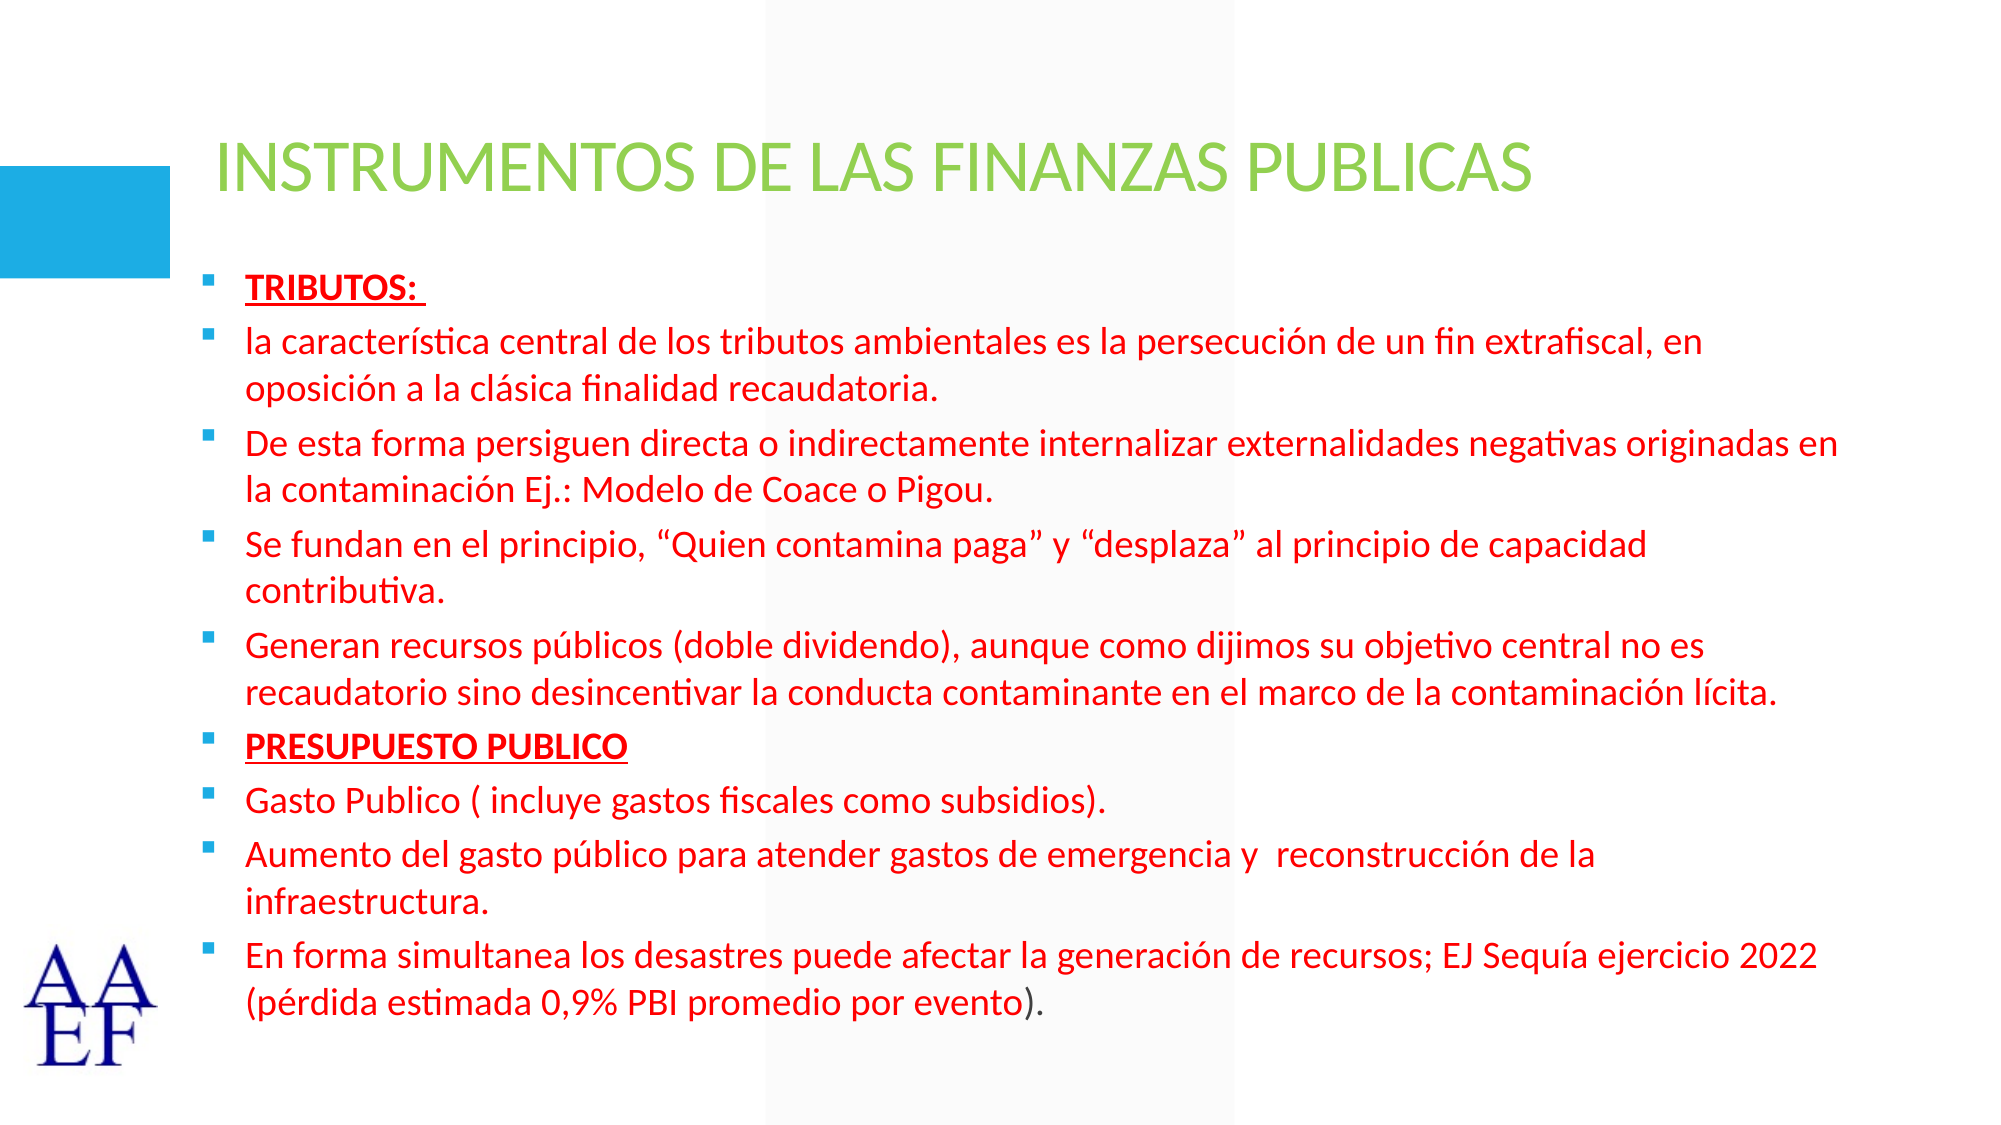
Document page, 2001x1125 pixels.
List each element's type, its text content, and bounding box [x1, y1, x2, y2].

title INSTRUMENTOS DE LAS FINANZAS PUBLICAS [199, 47, 1830, 216]
picture [23, 924, 158, 1088]
list TRIBUTOS: la característica central de los tributos ambientales es la persecución de un fin extrafiscal, en oposición a la clásica finalidad recaudatoria. De esta forma persiguen directa o indirectamente internalizar externalidades negativas originadas en la contaminación Ej.: Modelo de Coace o Pigou. Se fundan en el principio, “Quien contamina paga” y “desplaza” al principio de capacidad contributiva. Generan recursos públicos (doble dividendo), aunque como dijimos su objetivo central no es recaudatorio sino desincentivar la conducta contaminante en el marco de la contaminación lícita. PRESUPUESTO PUBLICO Gasto Publico ( incluye gastos fiscales como subsidios). Aumento del gasto público para atender gastos de emergencia y reconstrucción de la infraestructura. En forma simultanea los desastres puede afectar la generación de recursos; EJ Sequía ejercicio 2022 (pérdida estimada 0,9% PBI promedio por evento). [199, 254, 1850, 1055]
